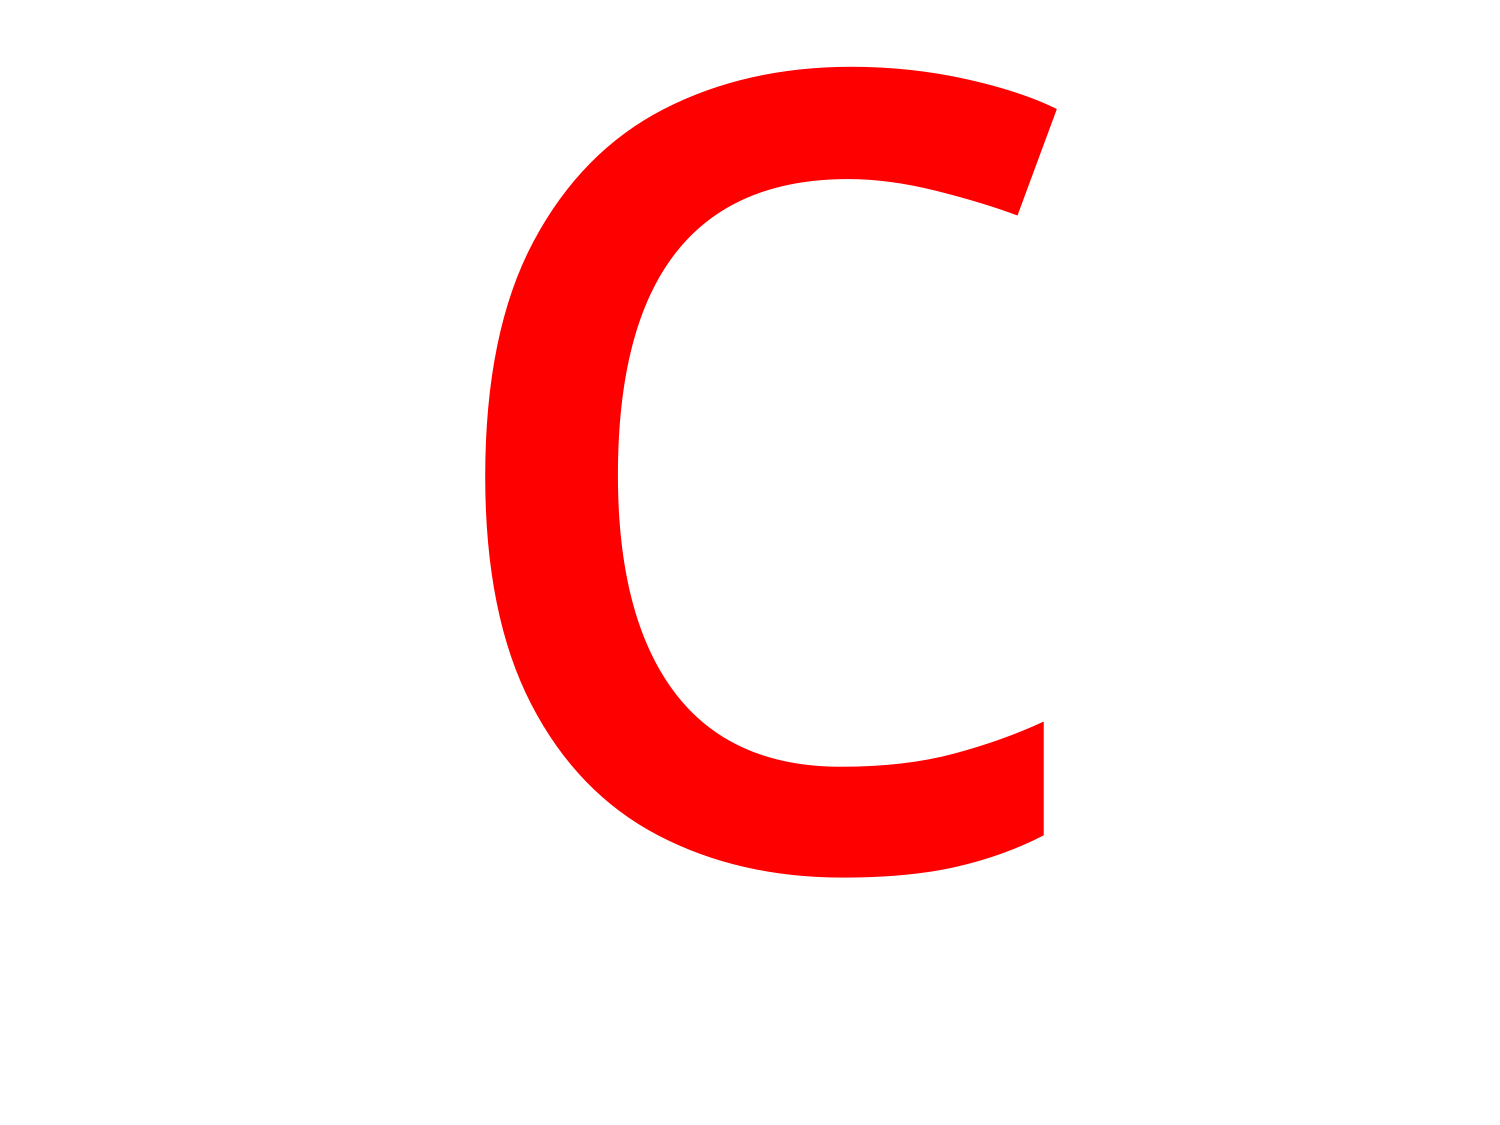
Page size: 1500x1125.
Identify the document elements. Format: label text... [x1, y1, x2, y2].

text_box c [391, 0, 981, 1125]
